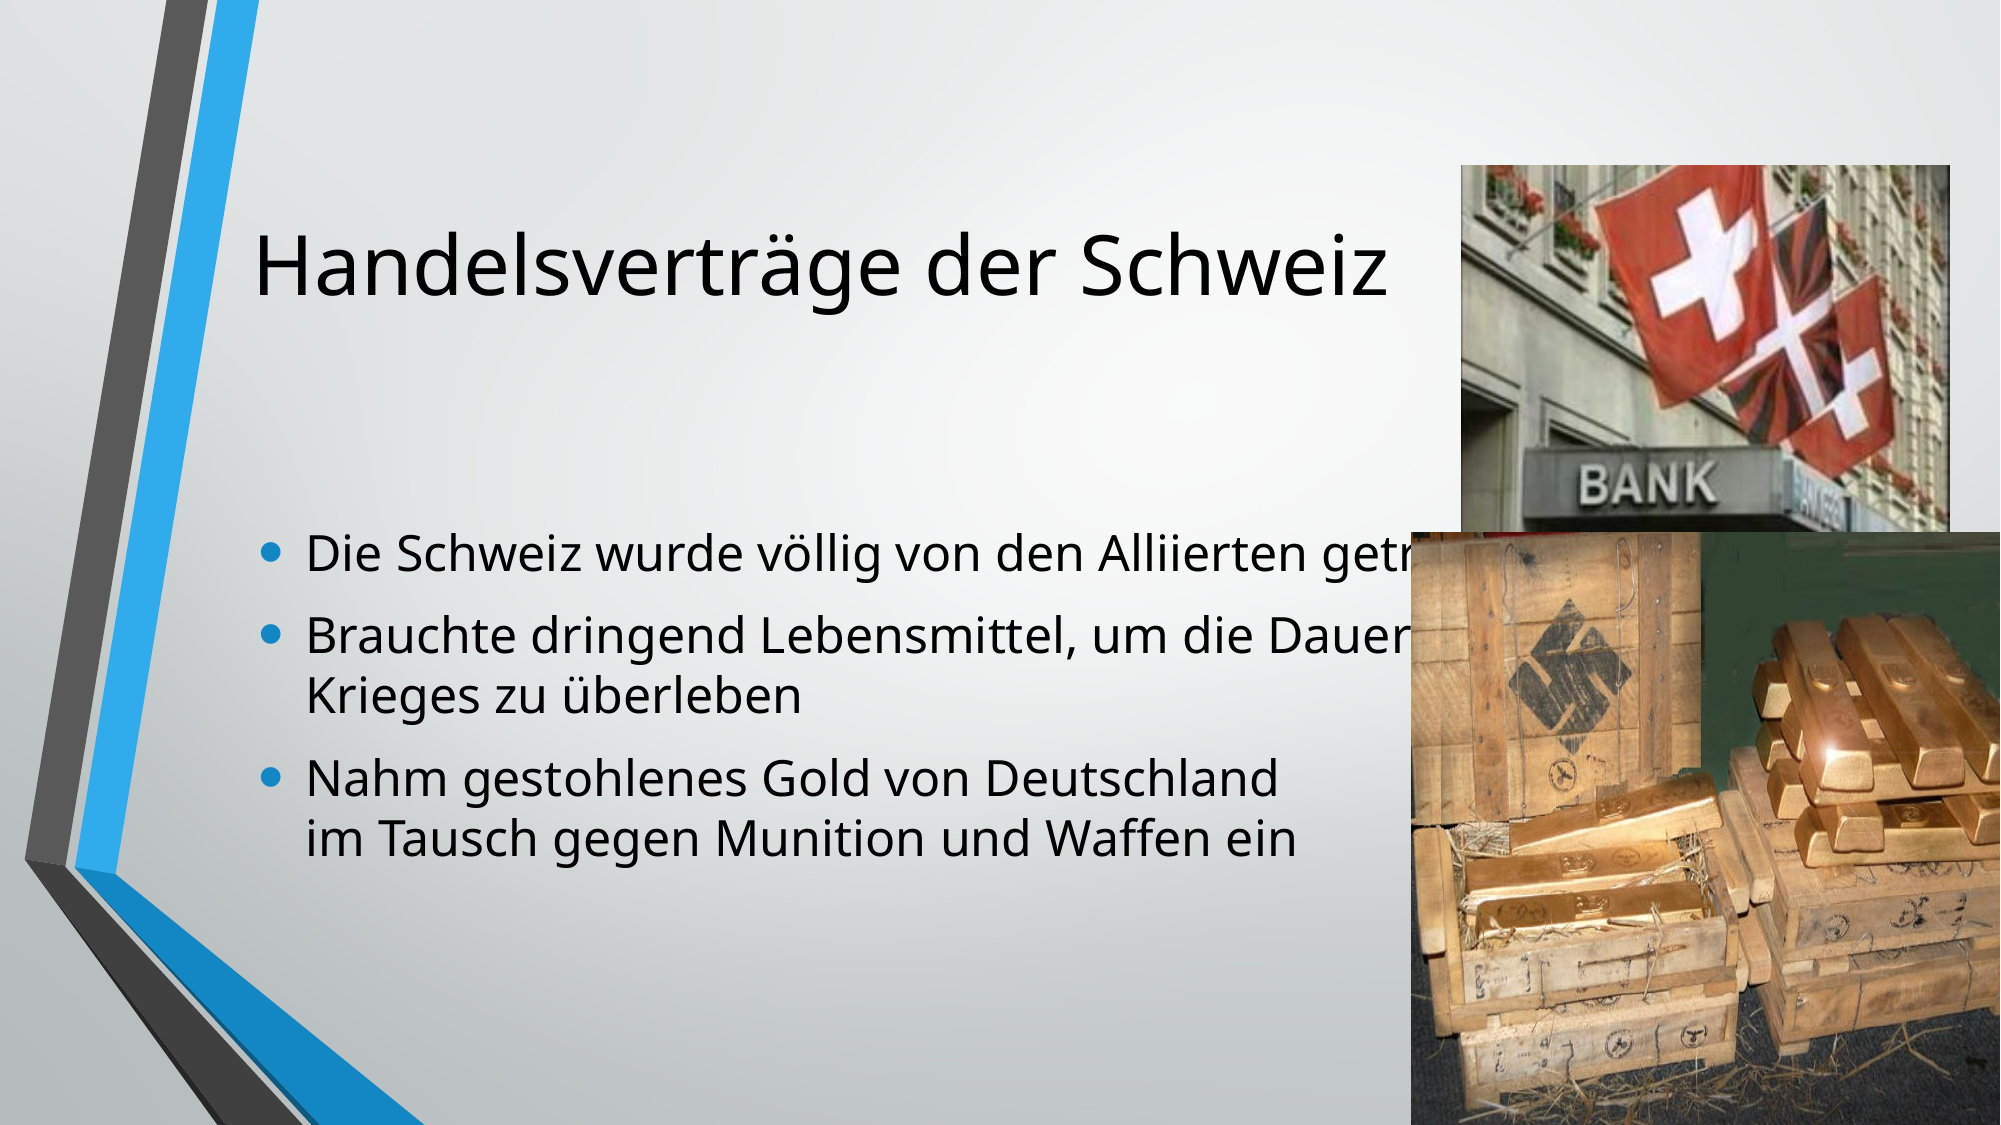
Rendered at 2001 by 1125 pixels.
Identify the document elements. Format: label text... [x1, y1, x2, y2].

picture [1410, 165, 2000, 1125]
title Handelsverträge der Schweiz [0, 118, 1644, 407]
list Die Schweiz wurde völlig von den Alliierten getrennt Brauchte dringend Lebensmittel, um die Dauer des Krieges zu überleben Nahm gestohlenes Gold von Deutschland im Tausch gegen Munition und Waffen ein [243, 437, 1461, 950]
